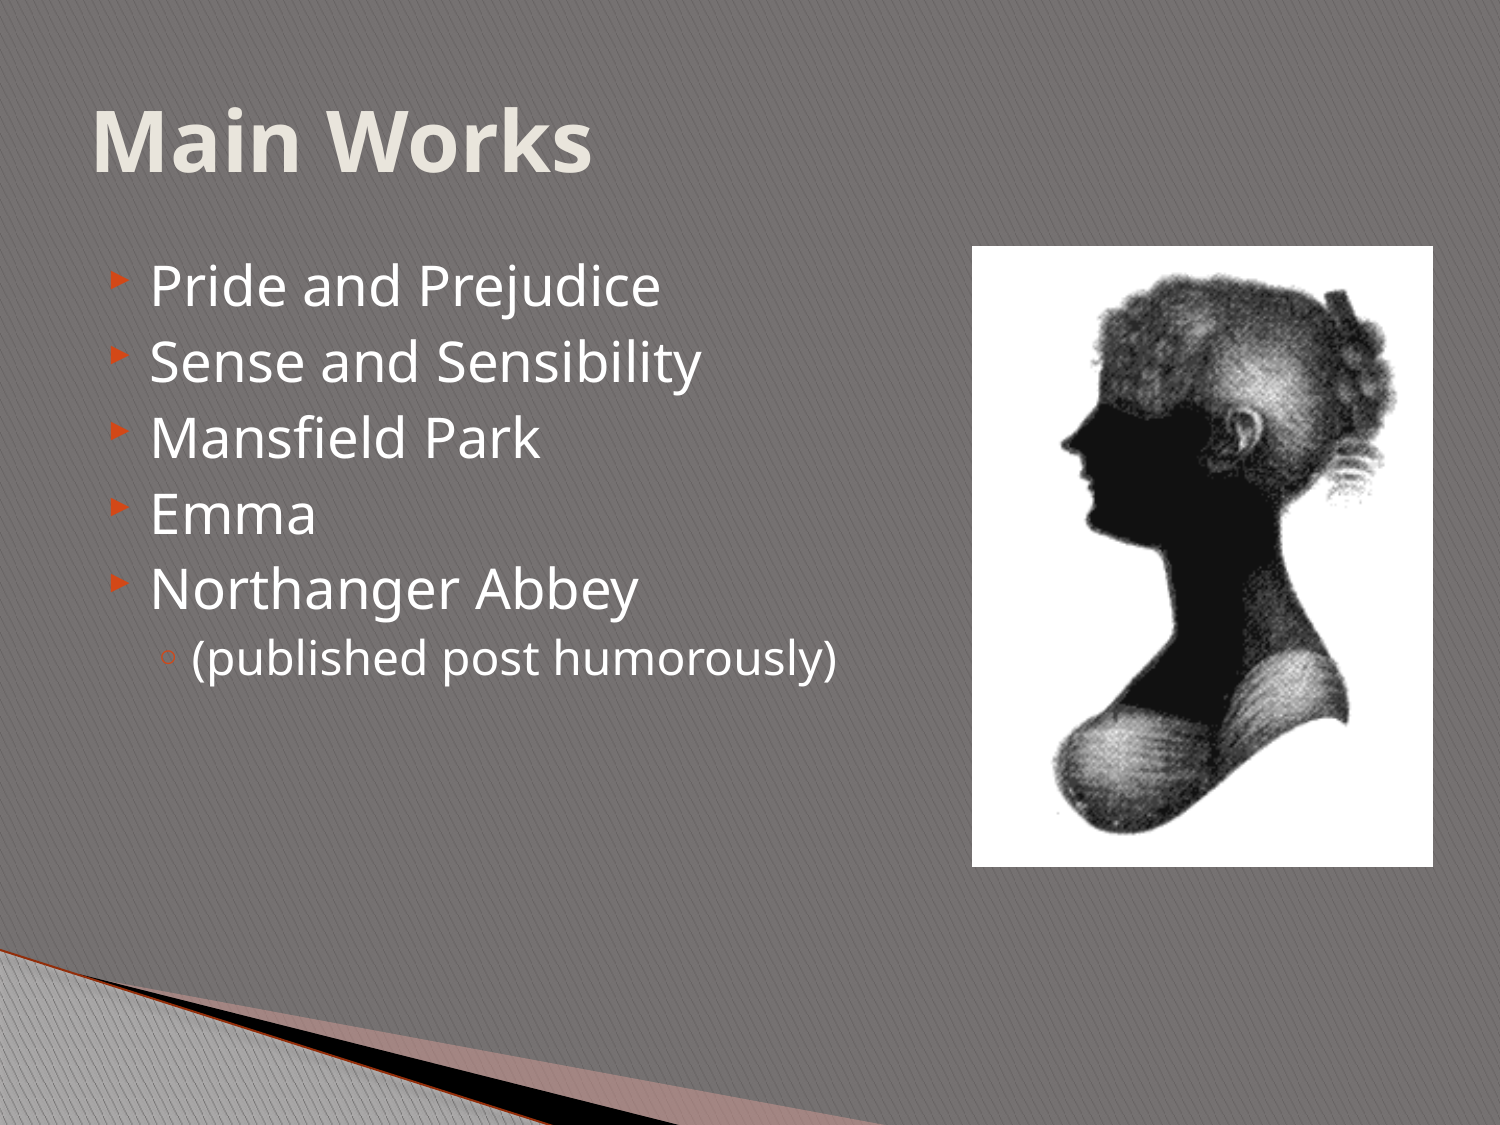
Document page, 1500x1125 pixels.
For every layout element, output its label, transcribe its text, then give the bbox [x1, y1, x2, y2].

title Main Works [75, 45, 1425, 233]
picture [972, 245, 1434, 868]
list Pride and Prejudice Sense and Sensibility Mansfield Park Emma Northanger Abbey (published post humorously) [75, 243, 1425, 986]
